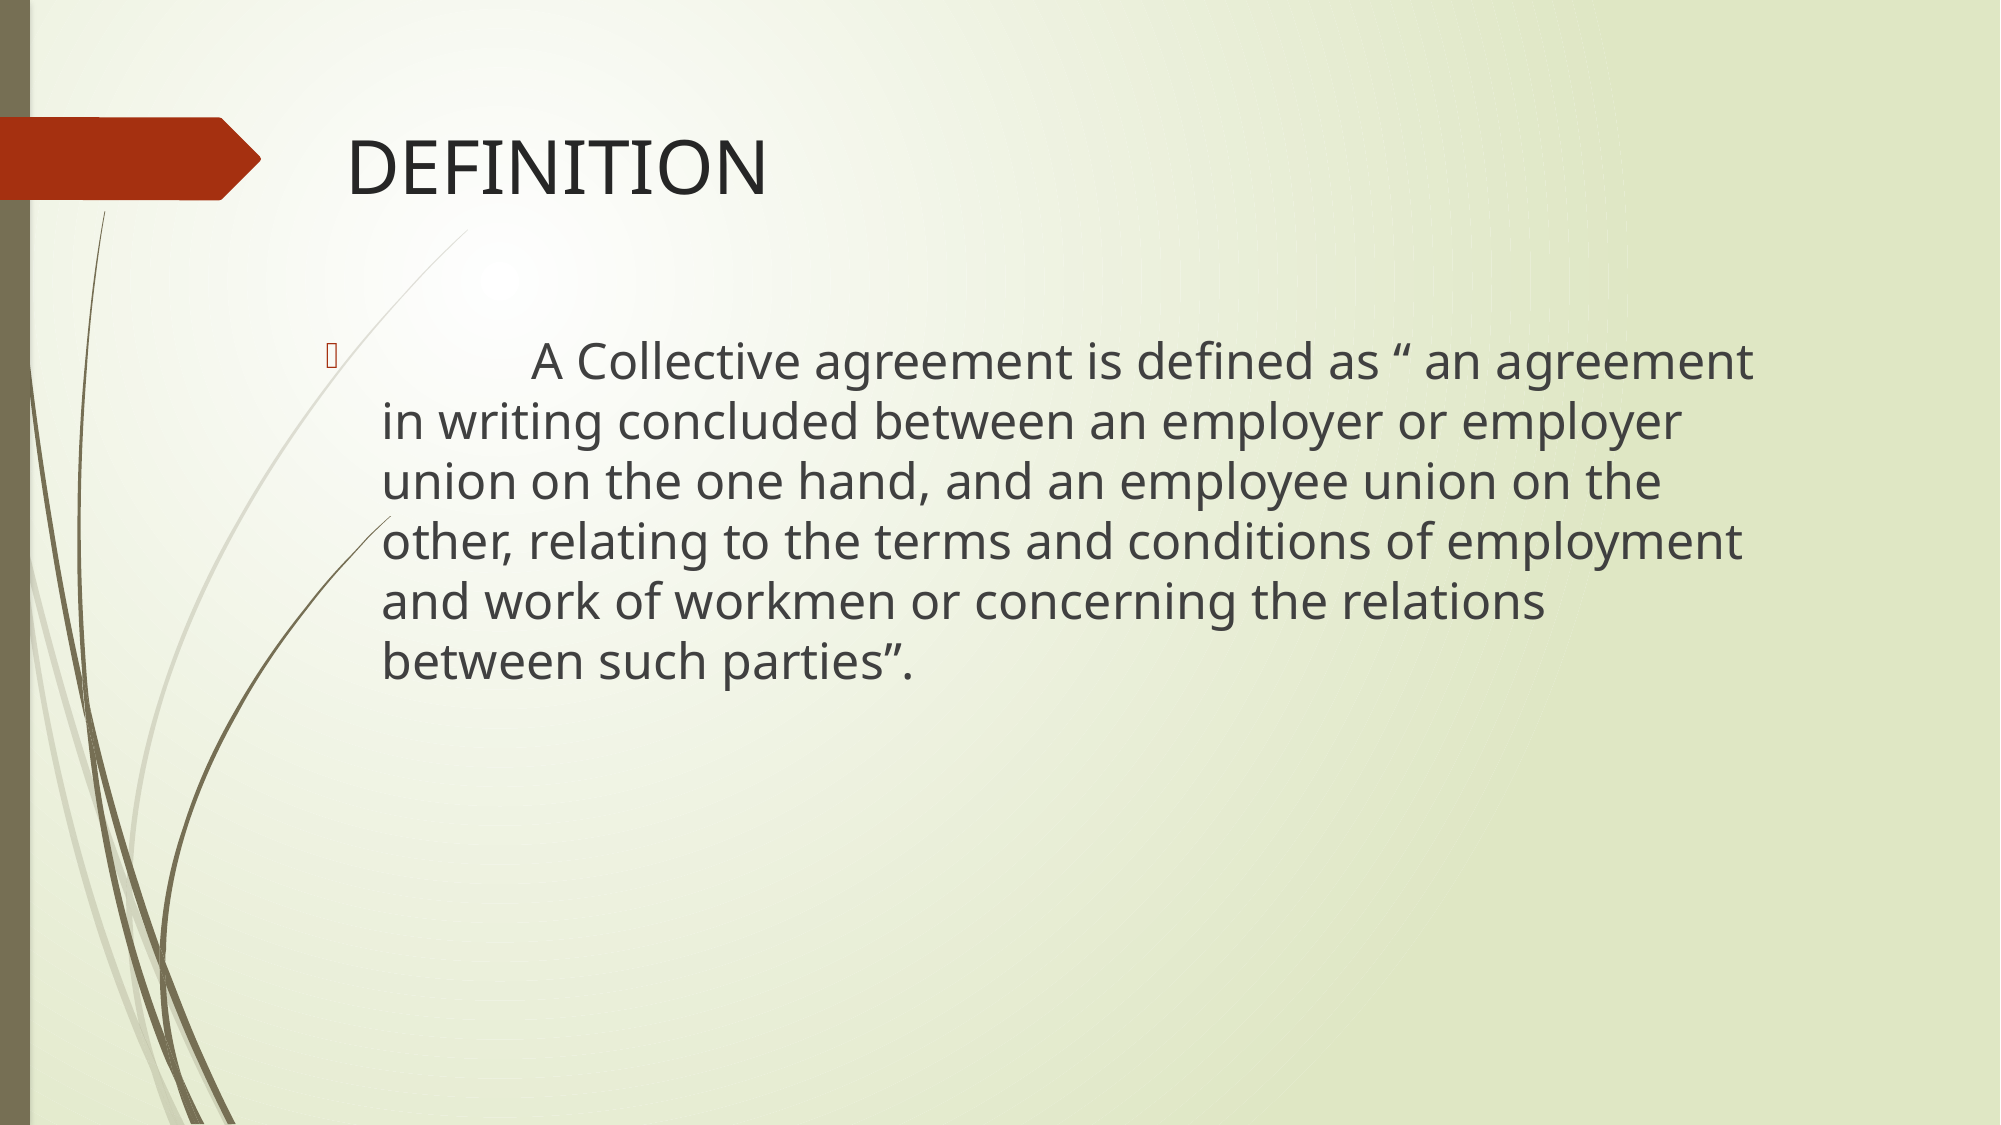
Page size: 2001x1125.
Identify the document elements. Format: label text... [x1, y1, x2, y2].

title DEFINITION [330, 111, 1792, 322]
list A Collective agreement is defined as “ an agreement in writing concluded between an employer or employer union on the one hand, and an employee union on the other, relating to the terms and conditions of employment and work of workmen or concerning the relations between such parties”. [310, 321, 1774, 942]
